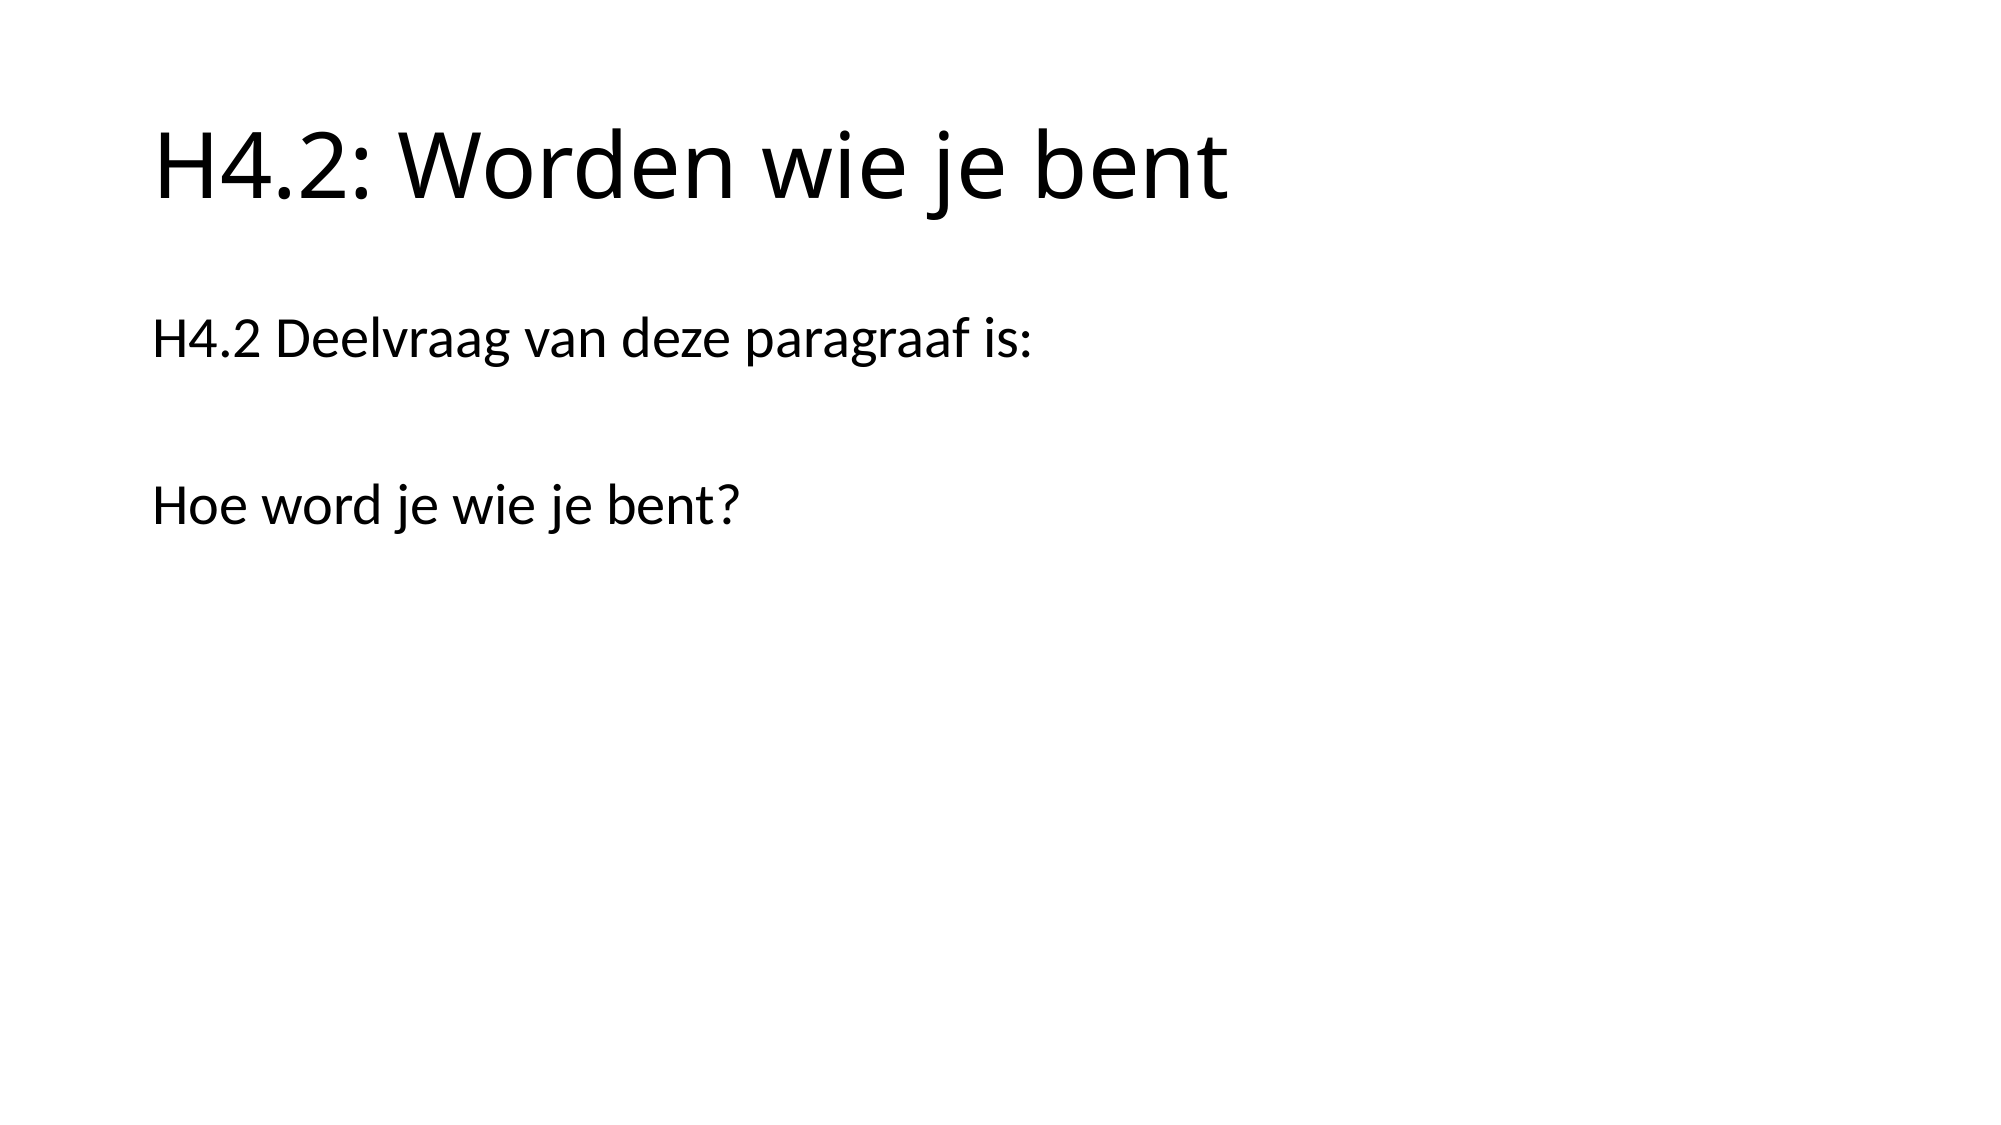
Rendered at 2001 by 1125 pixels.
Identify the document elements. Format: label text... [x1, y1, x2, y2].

title H4.2: Worden wie je bent [137, 59, 1863, 278]
list H4.2 Deelvraag van deze paragraaf is: Hoe word je wie je bent? [137, 299, 1863, 1014]
